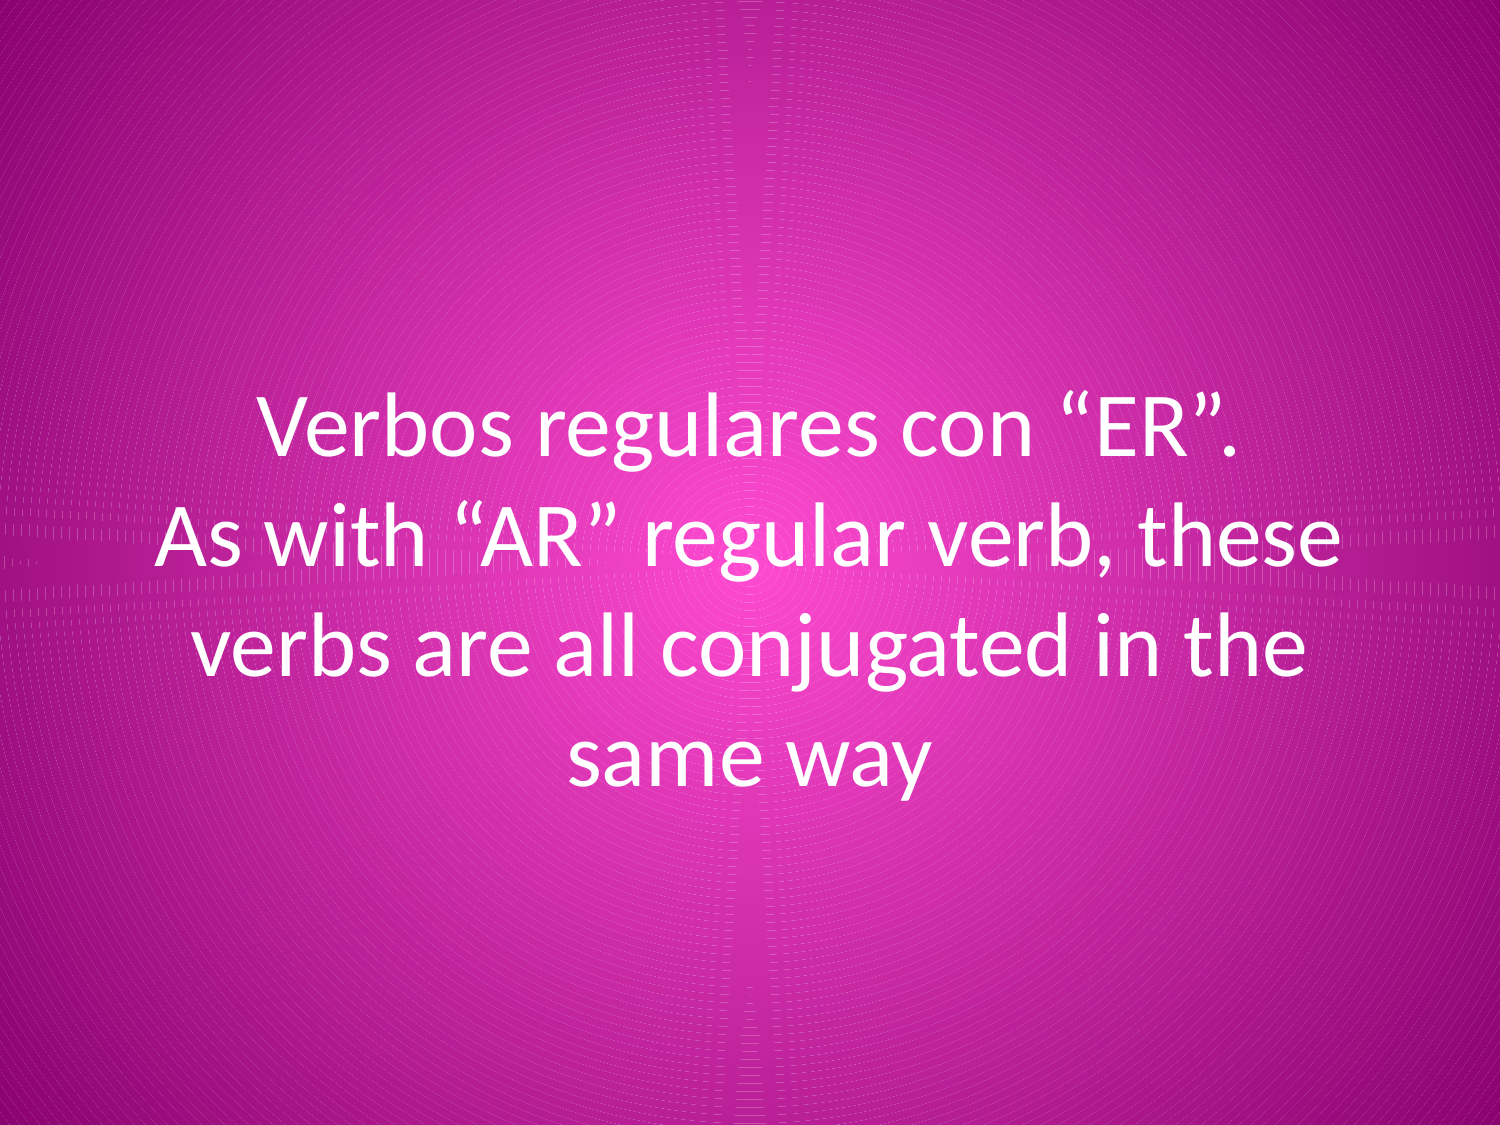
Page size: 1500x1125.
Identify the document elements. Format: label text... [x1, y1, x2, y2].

title Verbos regulares con “ER”. As with “AR” regular verb, these verbs are all conjugated in the same way [75, 45, 1425, 1125]
